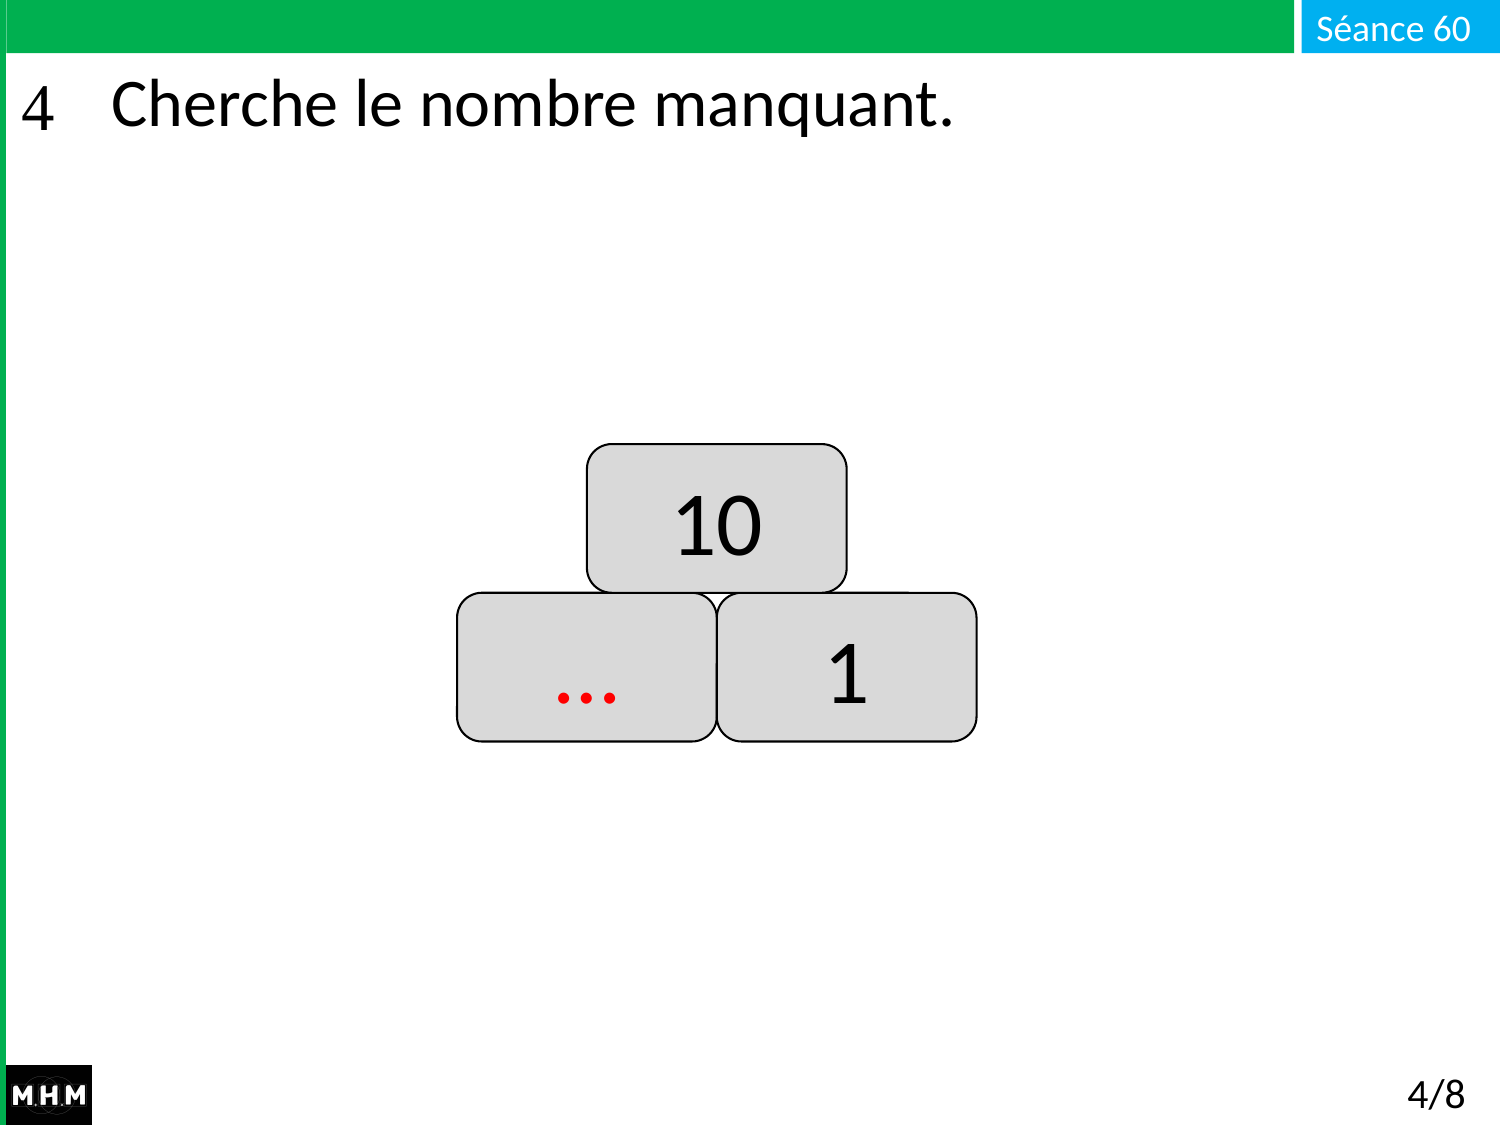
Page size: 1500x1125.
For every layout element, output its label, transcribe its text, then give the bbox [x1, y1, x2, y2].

title Cherche le nombre manquant. [96, 60, 1391, 150]
text_box 1 [715, 591, 978, 743]
list 4/8 [1373, 1064, 1500, 1125]
picture [6, 1065, 92, 1125]
text_box … [455, 591, 717, 743]
text_box 10 [585, 443, 848, 594]
